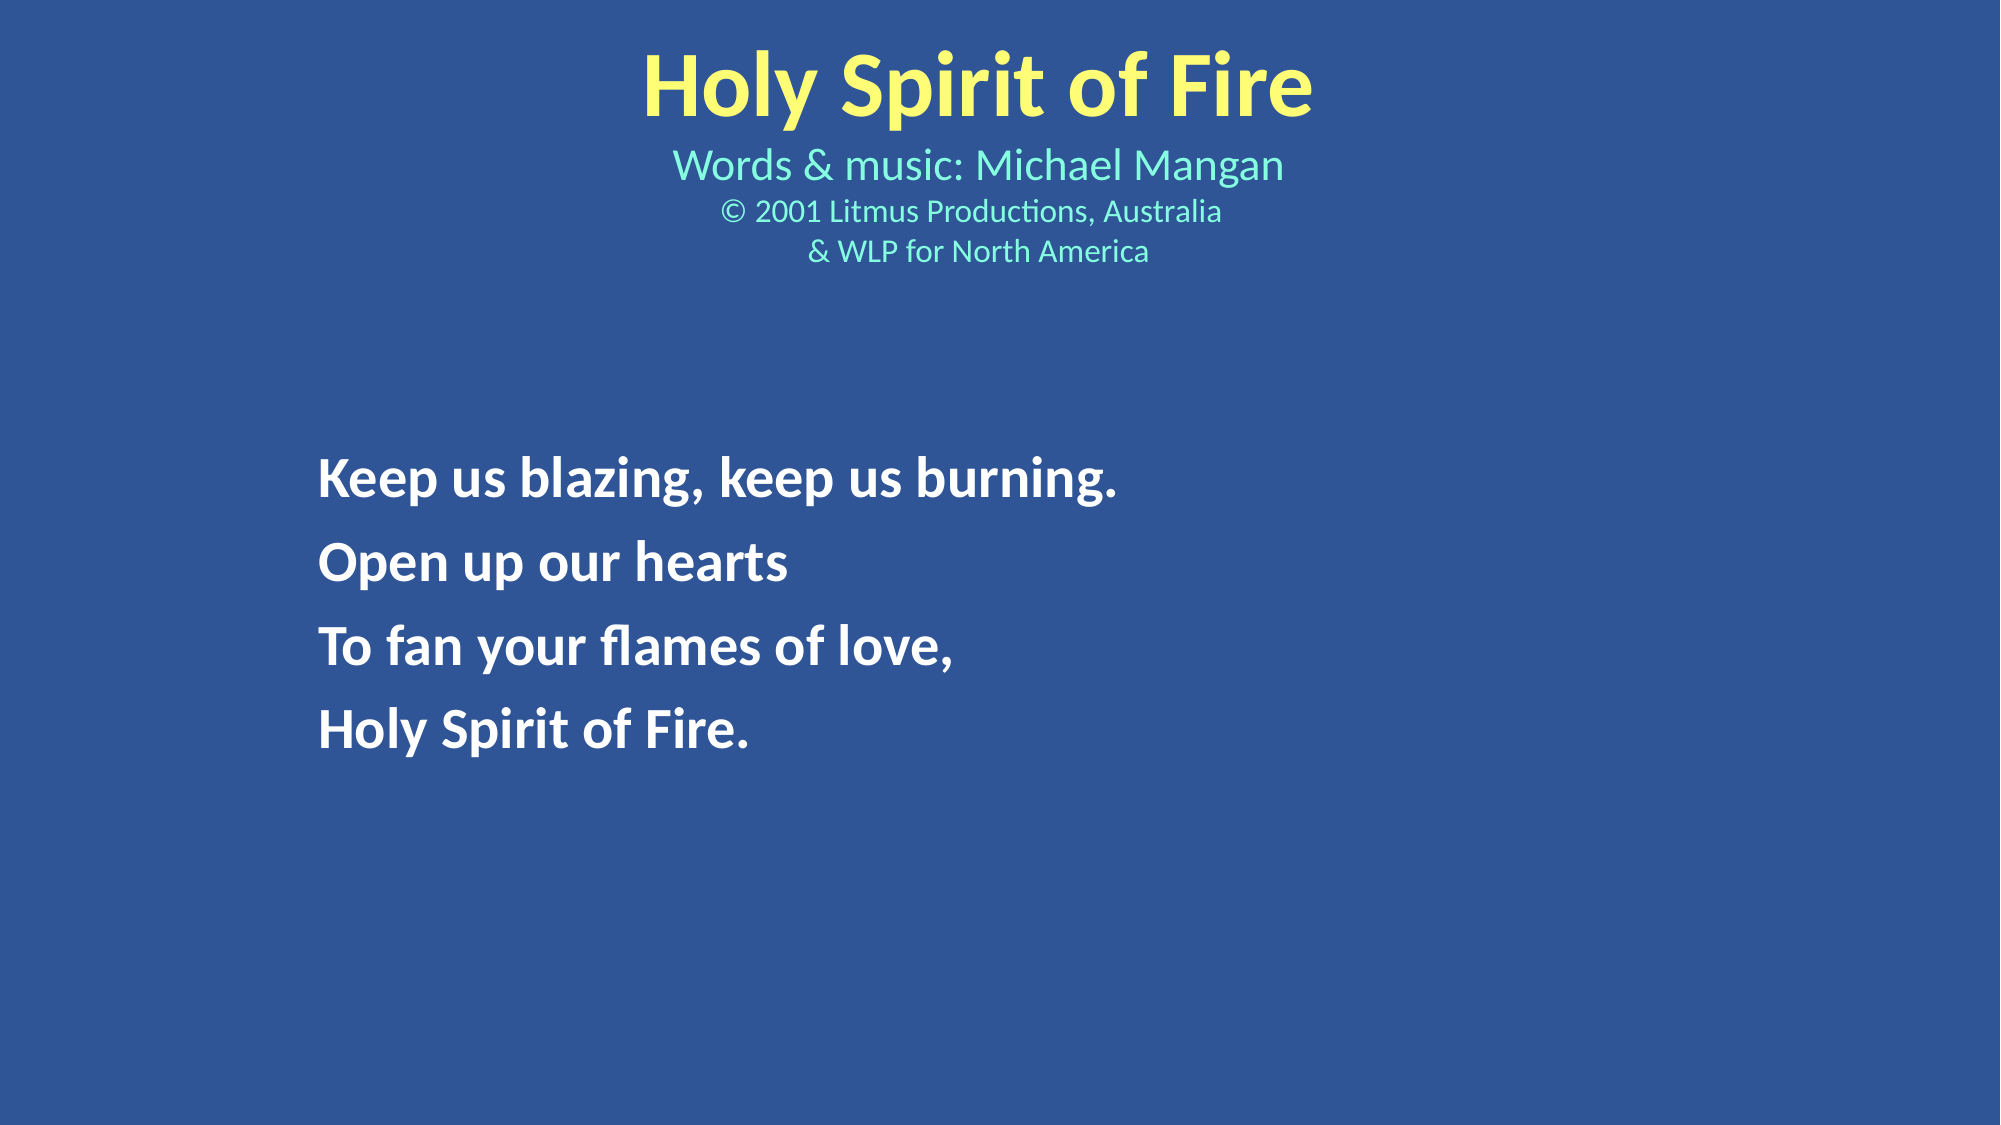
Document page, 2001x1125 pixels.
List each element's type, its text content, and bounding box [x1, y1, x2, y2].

text_box Holy Spirit of Fire Words & music: Michael Mangan © 2001 Litmus Productions, Australia & WLP for North America [291, 0, 1667, 306]
list Keep us blazing, keep us burning. Open up our hearts To fan your flames of love, Holy Spirit of Fire. [303, 439, 1704, 811]
